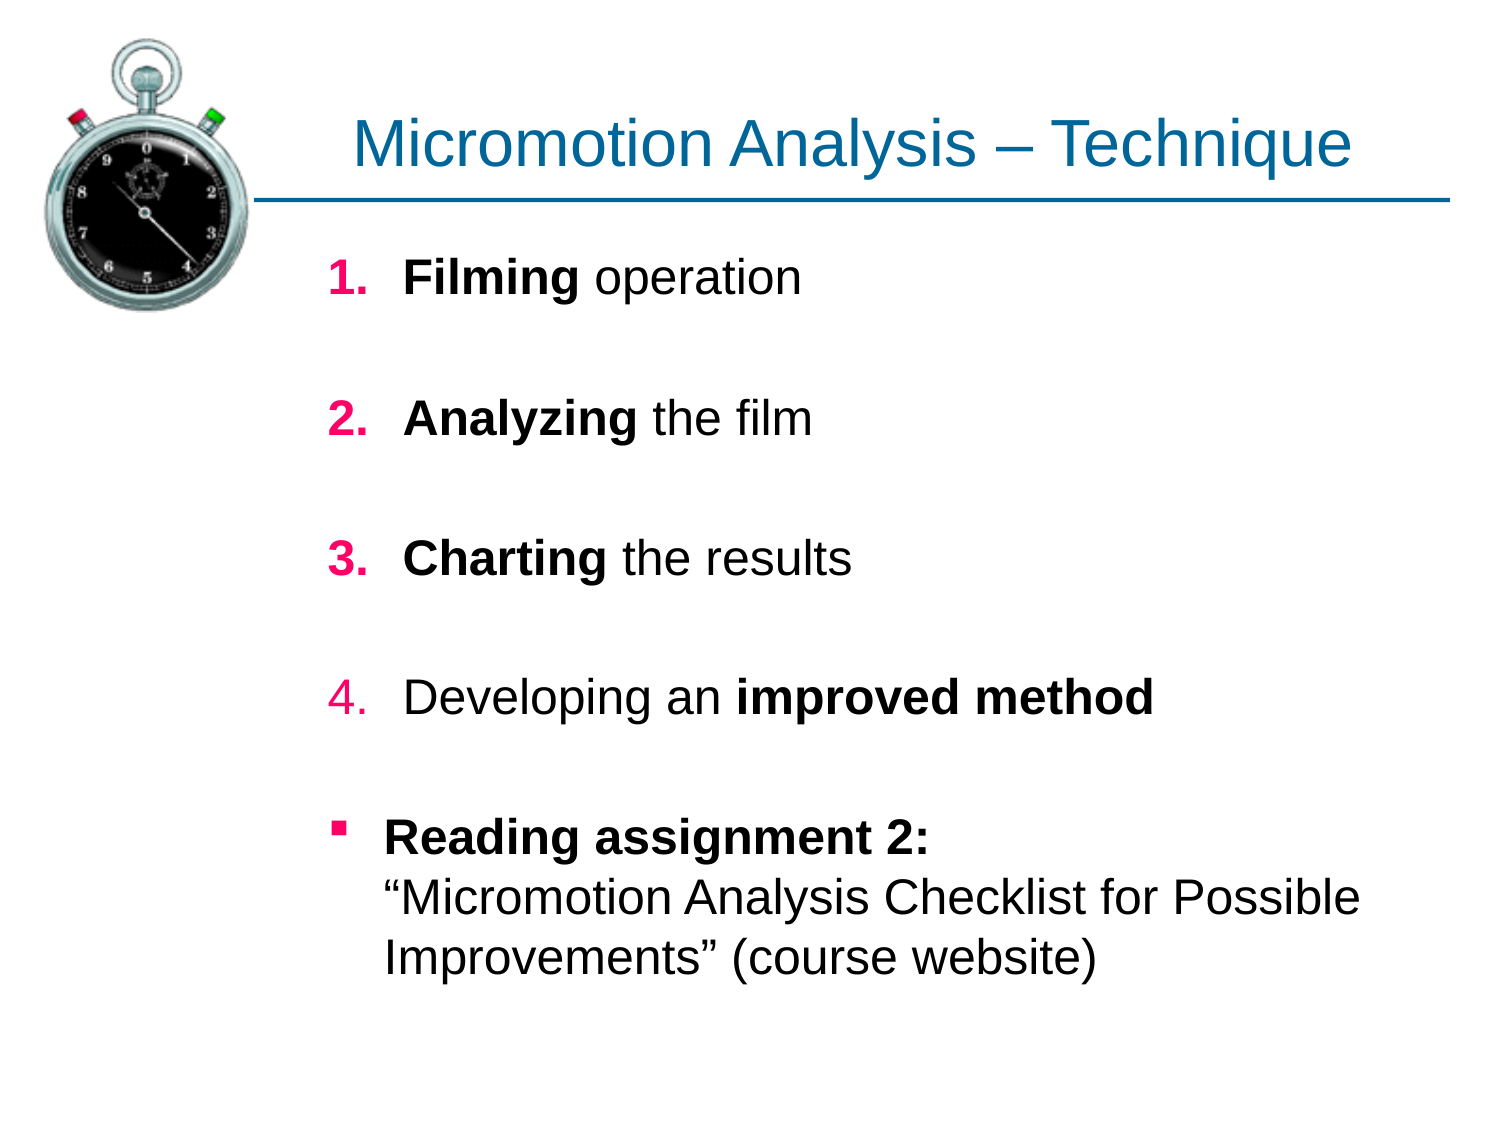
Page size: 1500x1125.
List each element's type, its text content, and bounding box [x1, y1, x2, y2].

list Filming operation Analyzing the film Charting the results Developing an improved method Reading assignment 2: “Micromotion Analysis Checklist for Possible Improvements” (course website) [312, 237, 1475, 1113]
title Micromotion Analysis – Technique [275, 37, 1450, 188]
picture [37, 37, 254, 313]
